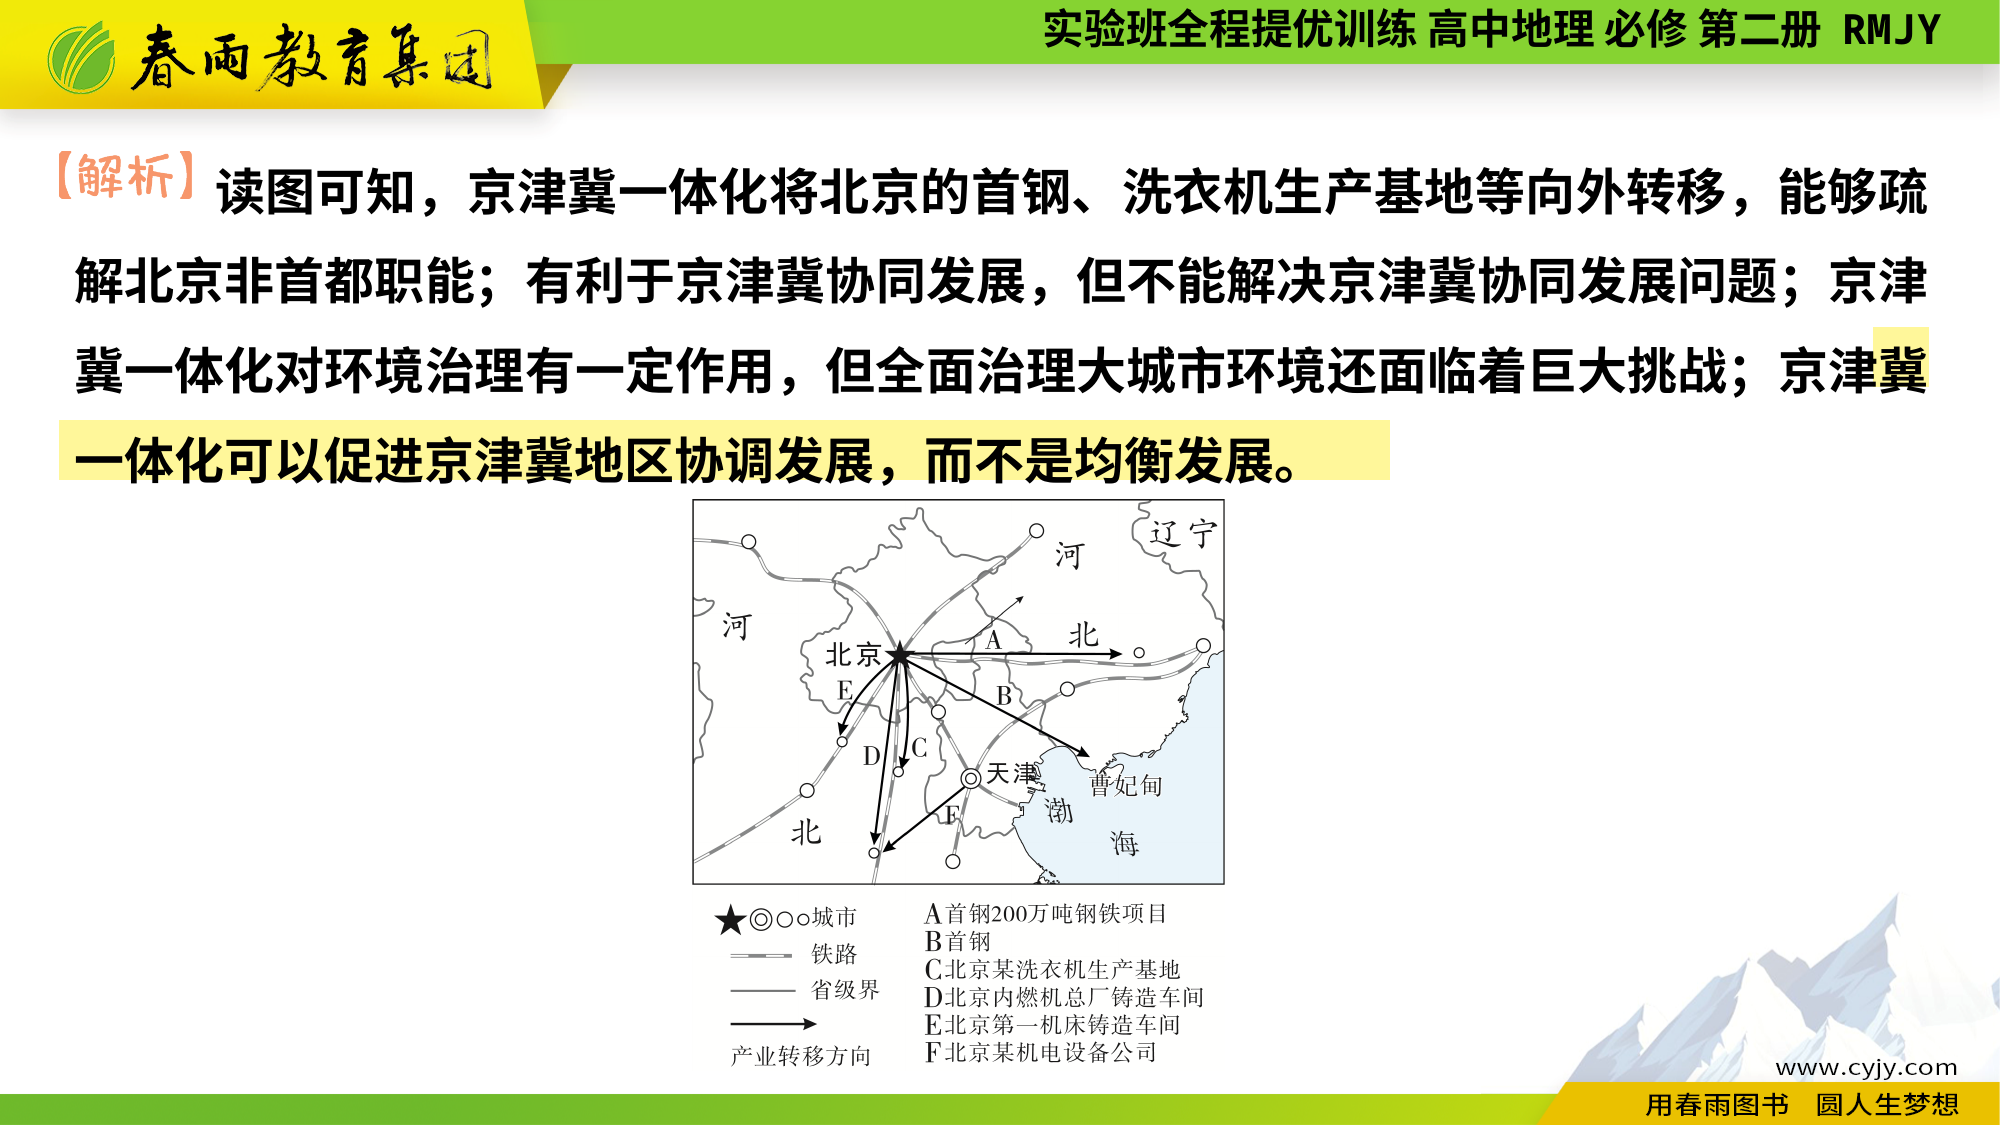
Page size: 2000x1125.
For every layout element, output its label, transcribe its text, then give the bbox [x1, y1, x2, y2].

picture [0, 0, 2000, 1125]
list 读图可知，京津冀一体化将北京的首钢、洗衣机生产基地等向外转移，能够疏解北京非首都职能；有利于京津冀协同发展，但不能解决京津冀协同发展问题；京津冀一体化对环境治理有一定作用，但全面治理大城市环境还面临着巨大挑战；京津冀一体化可以促进京津冀地区协调发展，而不是均衡发展。 [59, 122, 1944, 502]
